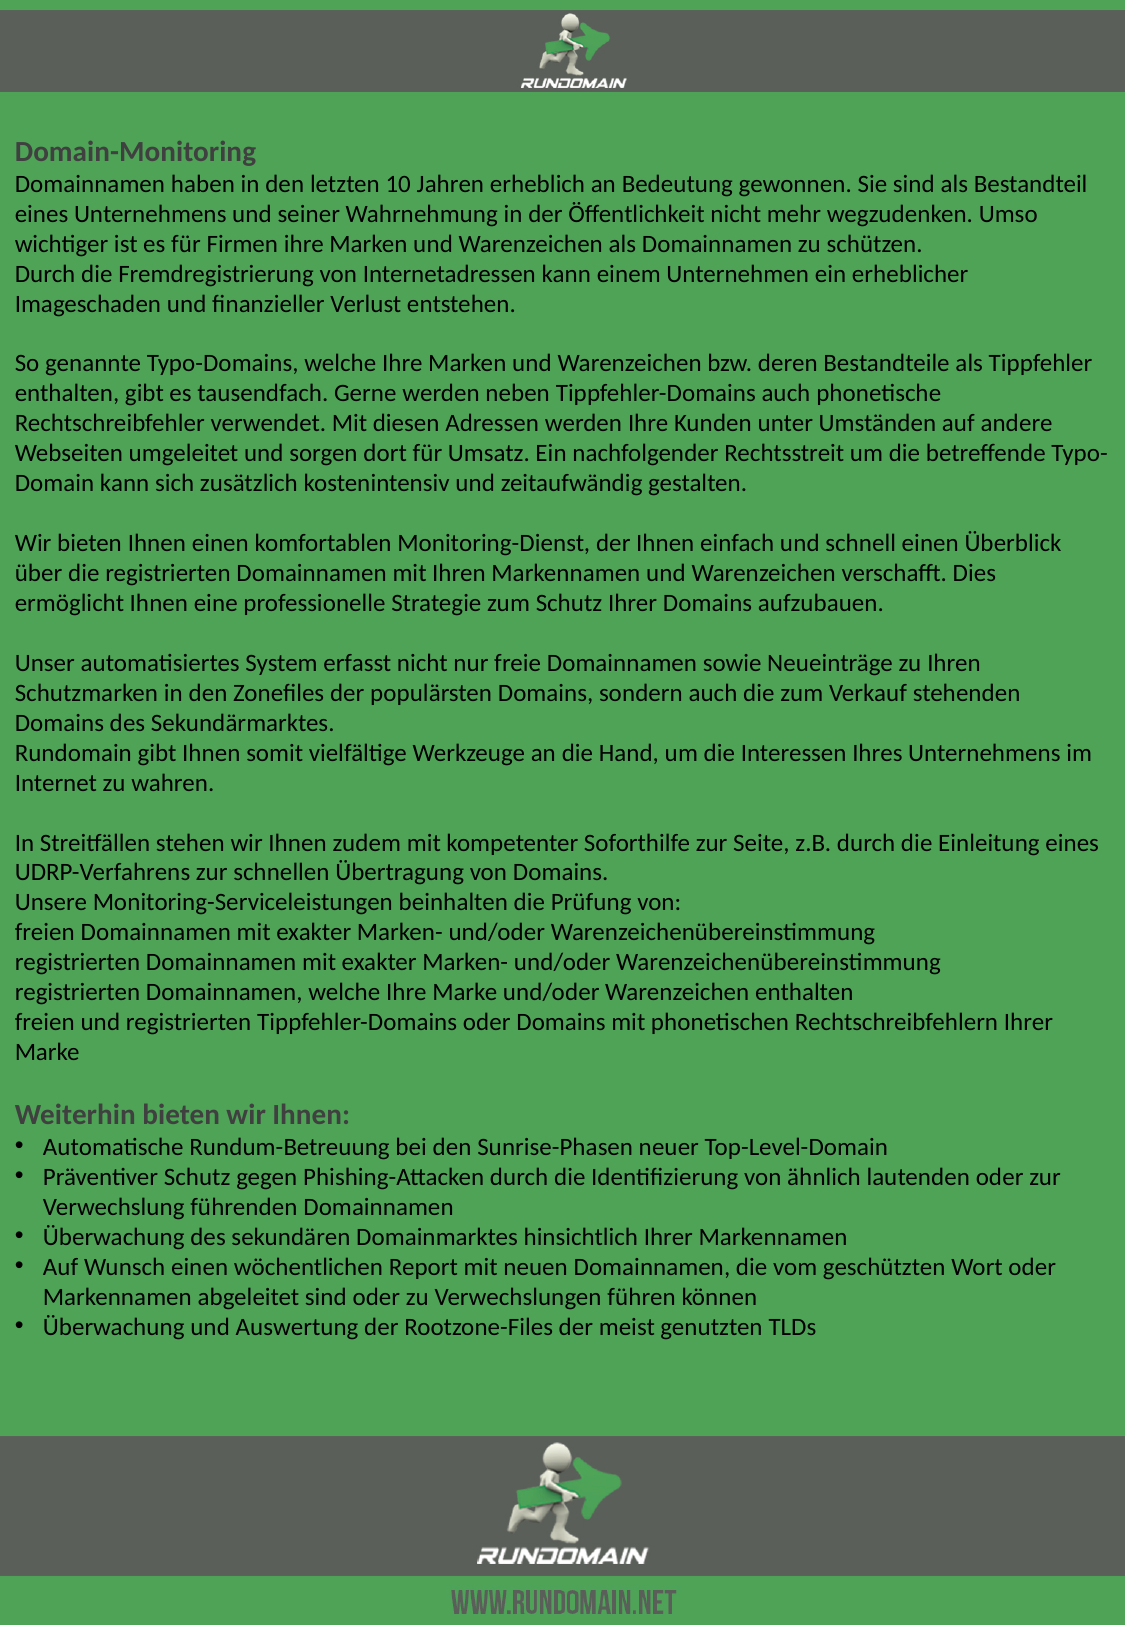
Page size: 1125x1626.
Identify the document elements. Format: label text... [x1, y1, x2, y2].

text_box Domain-Monitoring Domainnamen haben in den letzten 10 Jahren erheblich an Bedeutung gewonnen. Sie sind als Bestandteil eines Unternehmens und seiner Wahrnehmung in der Öffentlichkeit nicht mehr wegzudenken. Umso wichtiger ist es für Firmen ihre Marken und Warenzeichen als Domainnamen zu schützen. Durch die Fremdregistrierung von Internetadressen kann einem Unternehmen ein erheblicher Imageschaden und finanzieller Verlust entstehen. So genannte Typo-Domains, welche Ihre Marken und Warenzeichen bzw. deren Bestandteile als Tippfehler enthalten, gibt es tausendfach. Gerne werden neben Tippfehler-Domains auch phonetische Rechtschreibfehler verwendet. Mit diesen Adressen werden Ihre Kunden unter Umständen auf andere Webseiten umgeleitet und sorgen dort für Umsatz. Ein nachfolgender Rechtsstreit um die betreffende Typo-Domain kann sich zusätzlich kostenintensiv und zeitaufwändig gestalten. Wir bieten Ihnen einen komfortablen Monitoring-Dienst, der Ihnen einfach und schnell einen Überblick über die registrierten Domainnamen mit Ihren Markennamen und Warenzeichen verschafft. Dies ermöglicht Ihnen eine professionelle Strategie zum Schutz Ihrer Domains aufzubauen. Unser automatisiertes System erfasst nicht nur freie Domainnamen sowie Neueinträge zu Ihren Schutzmarken in den Zonefiles der populärsten Domains, sondern auch die zum Verkauf stehenden Domains des Sekundärmarktes. Rundomain gibt Ihnen somit vielfältige Werkzeuge an die Hand, um die Interessen Ihres Unternehmens im Internet zu wahren. In Streitfällen stehen wir Ihnen zudem mit kompetenter Soforthilfe zur Seite, z.B. durch die Einleitung eines UDRP-Verfahrens zur schnellen Übertragung von Domains. Unsere Monitoring-Serviceleistungen beinhalten die Prüfung von: freien Domainnamen mit exakter Marken- und/oder Warenzeichenübereinstimmung registrierten Domainnamen mit exakter Marken- und/oder Warenzeichenübereinstimmung registrierten Domainnamen, welche Ihre Marke und/oder Warenzeichen enthalten freien und registrierten Tippfehler-Domains oder Domains mit phonetischen Rechtschreibfehlern Ihrer Marke Weiterhin bieten wir Ihnen: Automatische Rundum-Betreuung bei den Sunrise-Phasen neuer Top-Level-Domain Präventiver Schutz gegen Phishing-Attacken durch die Identifizierung von ähnlich lautenden oder zur Verwechslung führenden Domainnamen Überwachung des sekundären Domainmarktes hinsichtlich Ihrer Markennamen Auf Wunsch einen wöchentlichen Report mit neuen Domainnamen, die vom geschützten Wort oder Markennamen abgeleitet sind oder zu Verwechslungen führen können Überwachung und Auswertung der Rootzone-Files der meist genutzten TLDs [0, 124, 1125, 1348]
